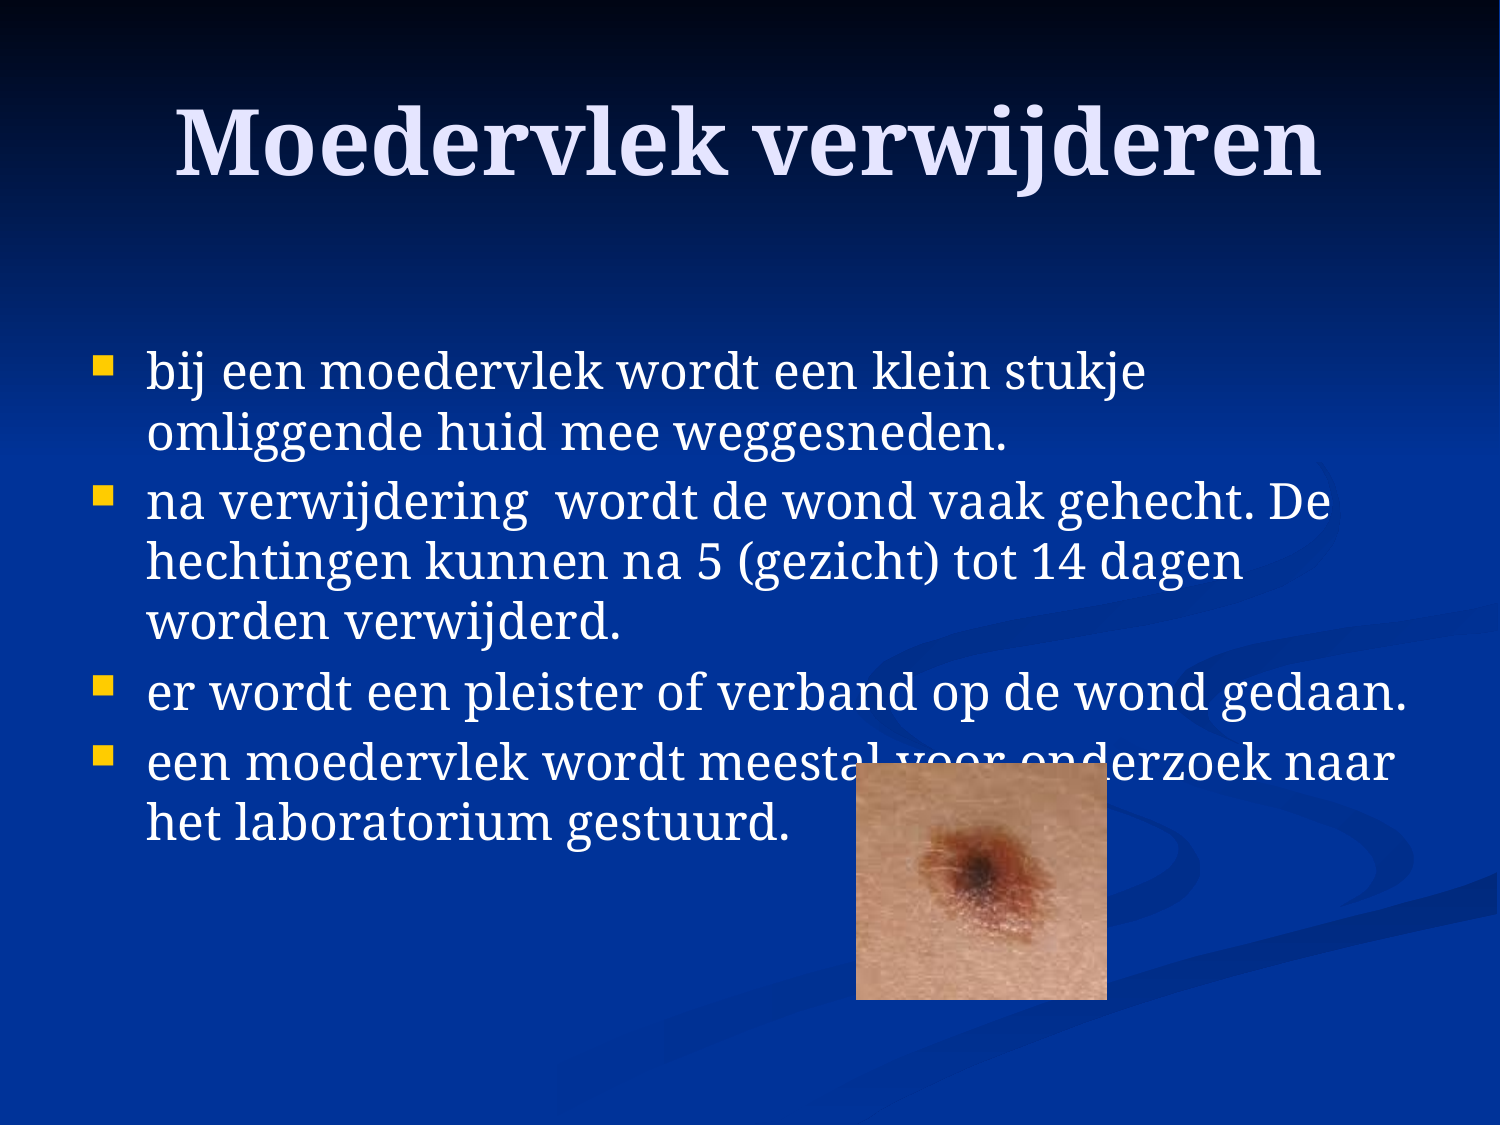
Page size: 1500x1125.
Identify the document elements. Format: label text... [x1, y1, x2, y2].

title Moedervlek verwijderen [74, 44, 1426, 233]
picture [856, 762, 1107, 1000]
list bij een moedervlek wordt een klein stukje omliggende huid mee weggesneden. na verwijdering wordt de wond vaak gehecht. De hechtingen kunnen na 5 (gezicht) tot 14 dagen worden verwijderd. er wordt een pleister of verband op de wond gedaan. een moedervlek wordt meestal voor onderzoek naar het laboratorium gestuurd. [74, 262, 1426, 1006]
